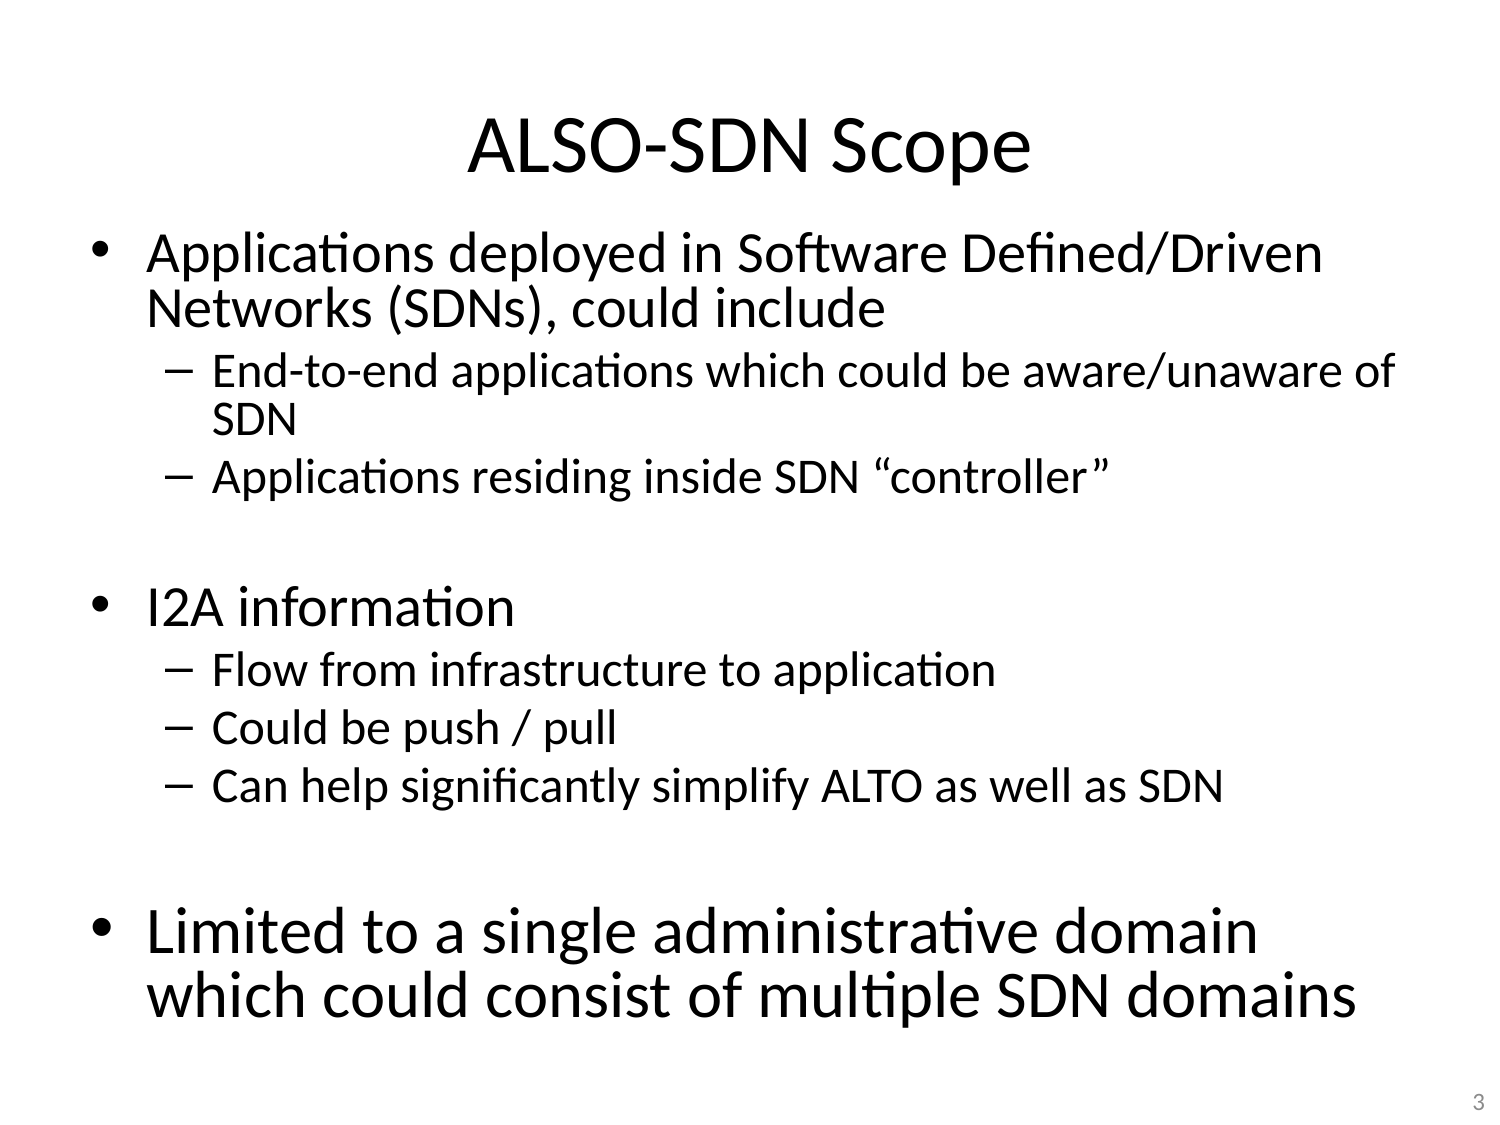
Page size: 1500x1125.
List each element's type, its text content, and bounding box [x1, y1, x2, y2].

slide_number 3 [1187, 1074, 1500, 1125]
title ALSO-SDN Scope [75, 45, 1425, 219]
list Applications deployed in Software Defined/Driven Networks (SDNs), could include End-to-end applications which could be aware/unaware of SDN Applications residing inside SDN “controller” I2A information Flow from infrastructure to application Could be push / pull Can help significantly simplify ALTO as well as SDN Limited to a single administrative domain which could consist of multiple SDN domains [75, 219, 1425, 1059]
